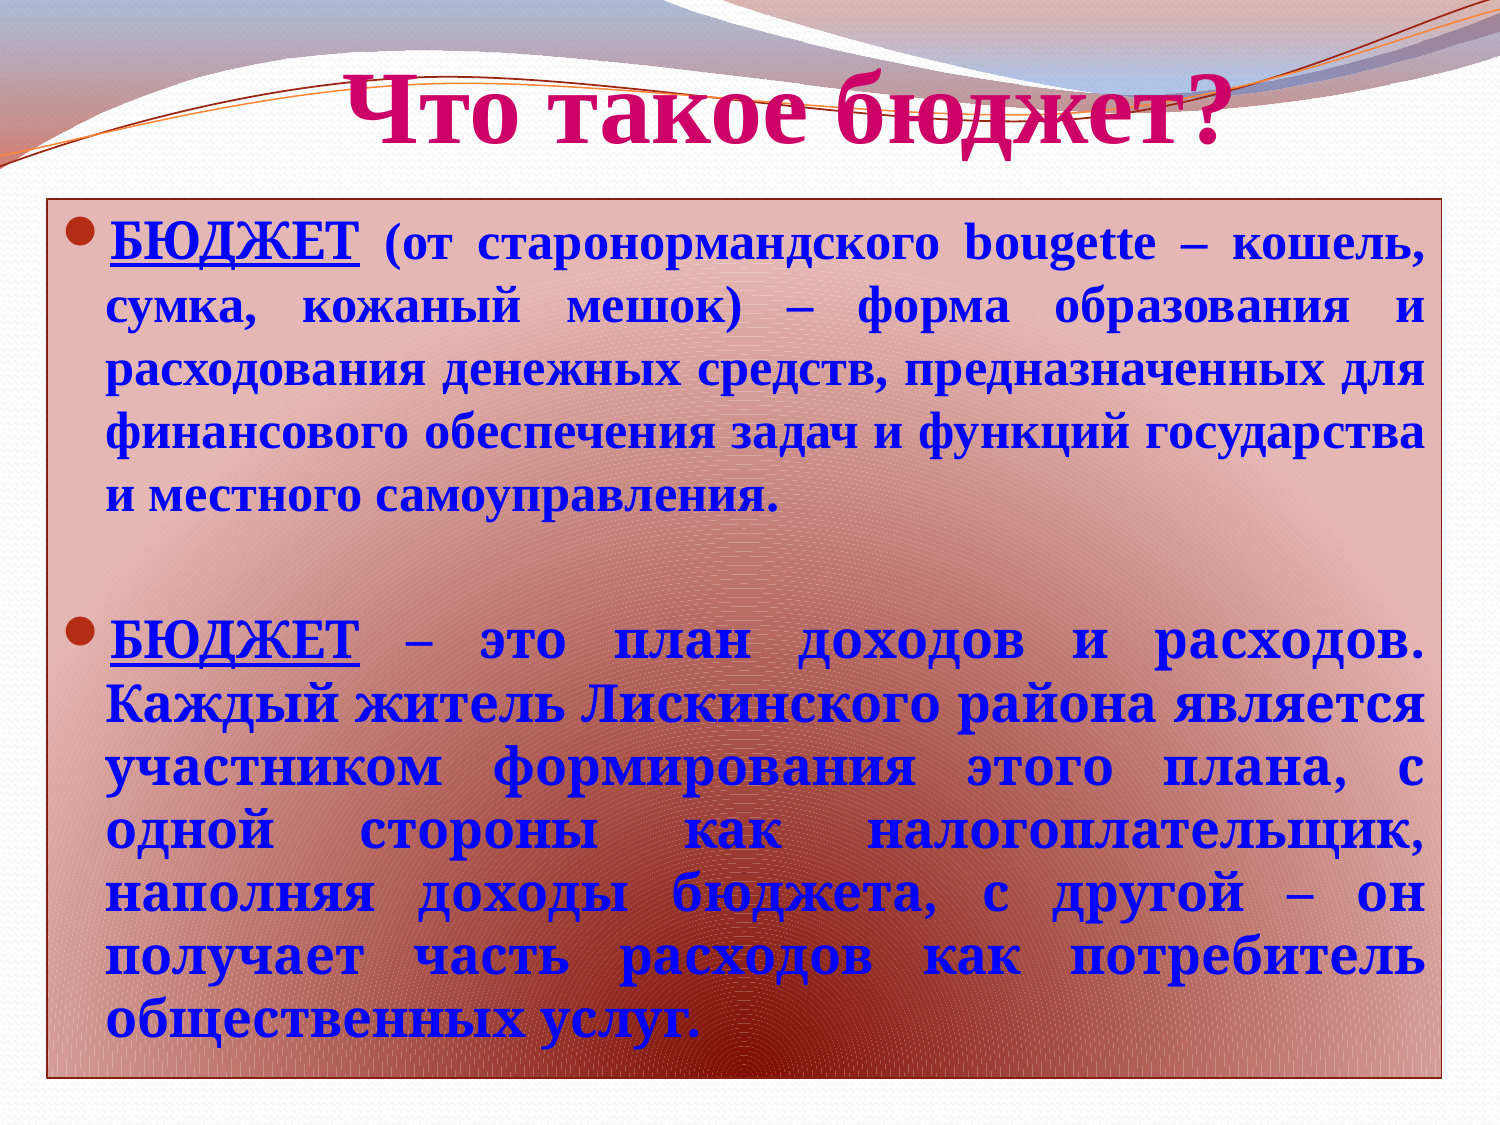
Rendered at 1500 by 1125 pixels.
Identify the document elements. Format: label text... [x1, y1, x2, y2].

title Что такое бюджет? [75, 0, 1425, 164]
list БЮДЖЕТ (от старонормандского bougette – кошель, сумка, кожаный мешок) – форма образования и расходования денежных средств, предназначенных для финансового обеспечения задач и функций государства и местного самоуправления. БЮДЖЕТ – это план доходов и расходов. Каждый житель Лискинского района является участником формирования этого плана, с одной стороны как налогоплательщик, наполняя доходы бюджета, с другой – он получает часть расходов как потребитель общественных услуг. [46, 198, 1442, 1079]
